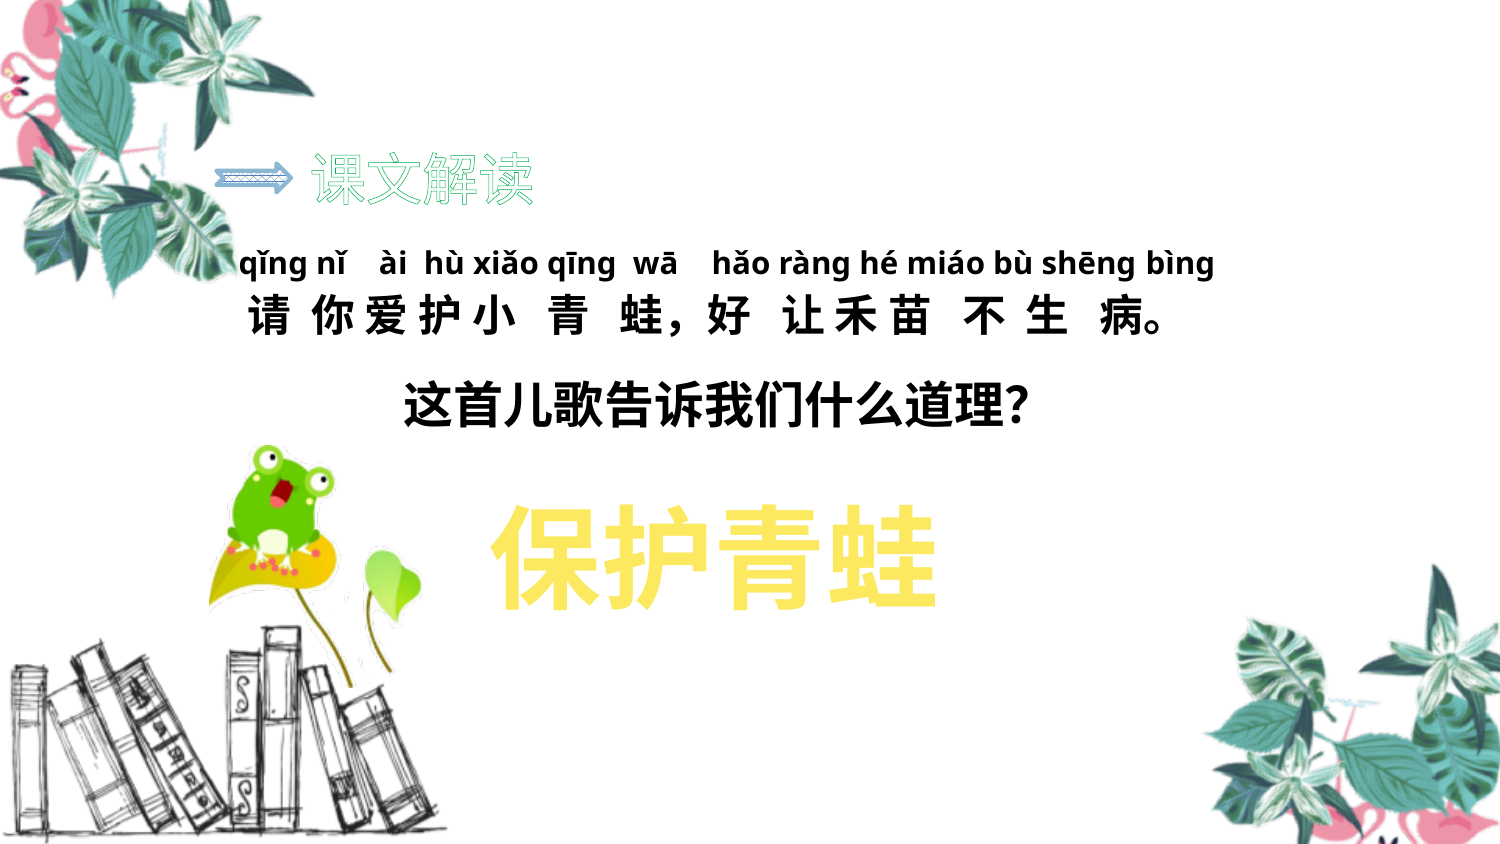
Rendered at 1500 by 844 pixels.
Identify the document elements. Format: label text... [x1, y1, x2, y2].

picture [1107, 470, 1500, 844]
text_box [214, 161, 294, 195]
text_box 这首儿歌告诉我们什么道理？ [392, 368, 1066, 440]
picture [0, 445, 467, 844]
text_box 课文解读 [298, 138, 546, 217]
picture [0, 0, 398, 400]
text_box 保护青蛙 [477, 481, 951, 629]
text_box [223, 235, 1345, 349]
